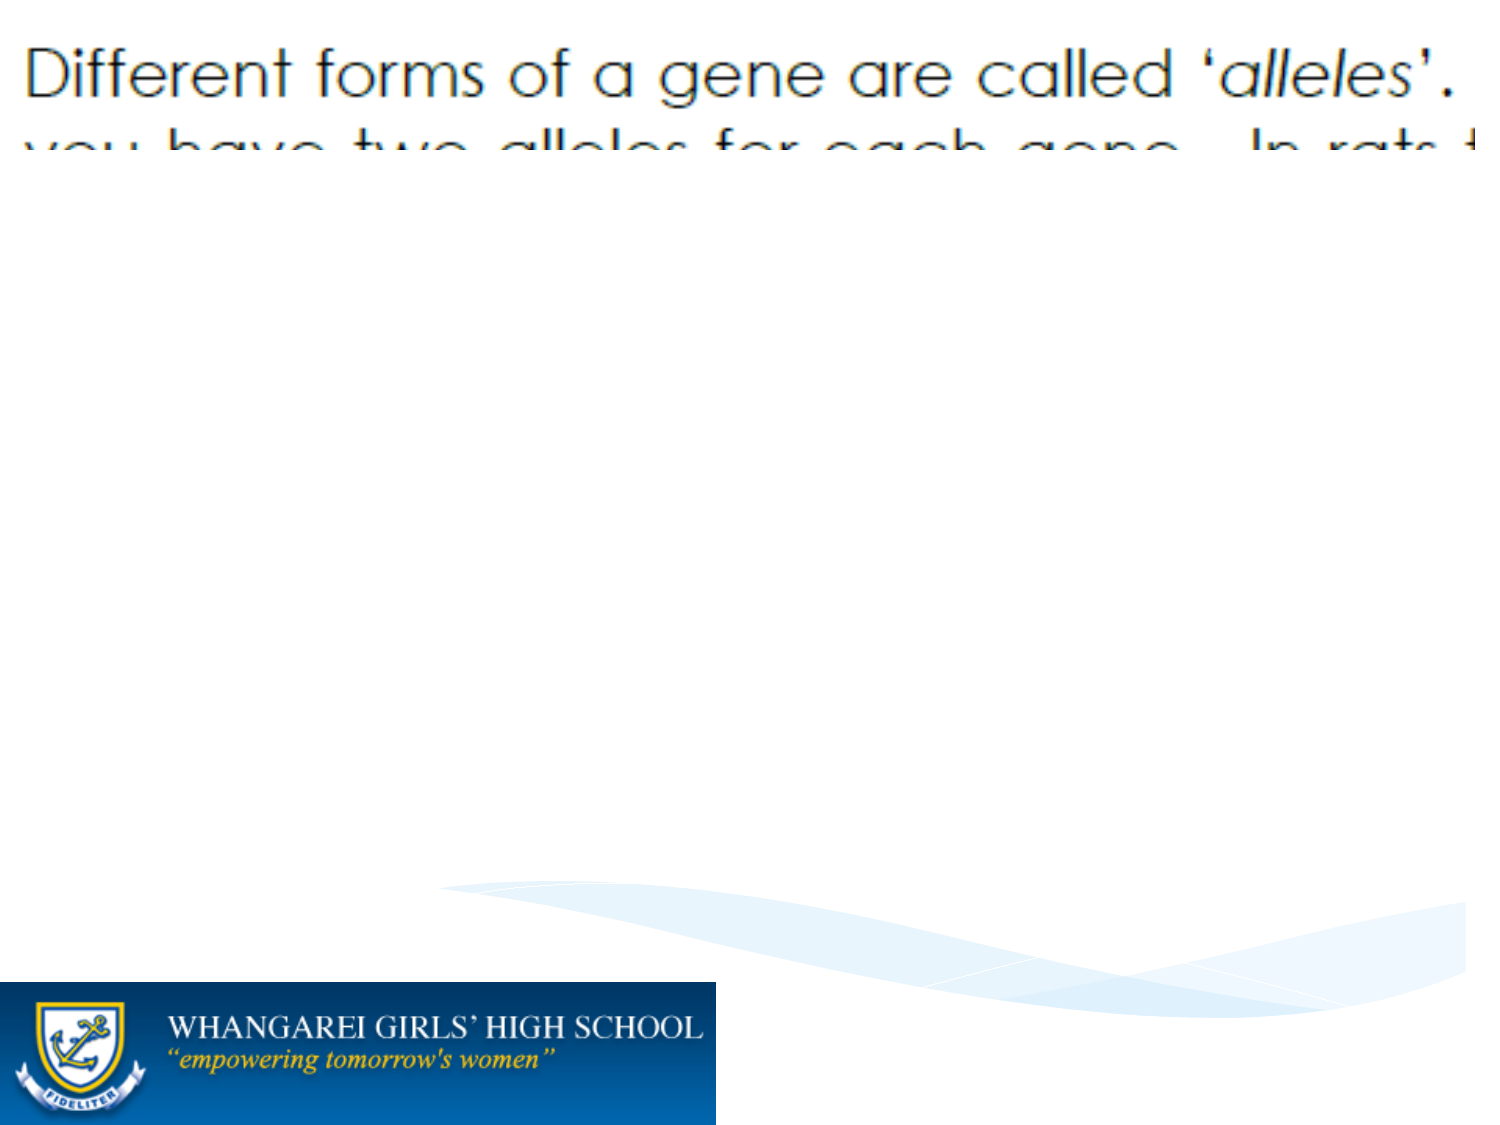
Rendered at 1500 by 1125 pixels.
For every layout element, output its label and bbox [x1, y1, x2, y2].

picture [12, 12, 1476, 150]
picture [0, 982, 716, 1125]
